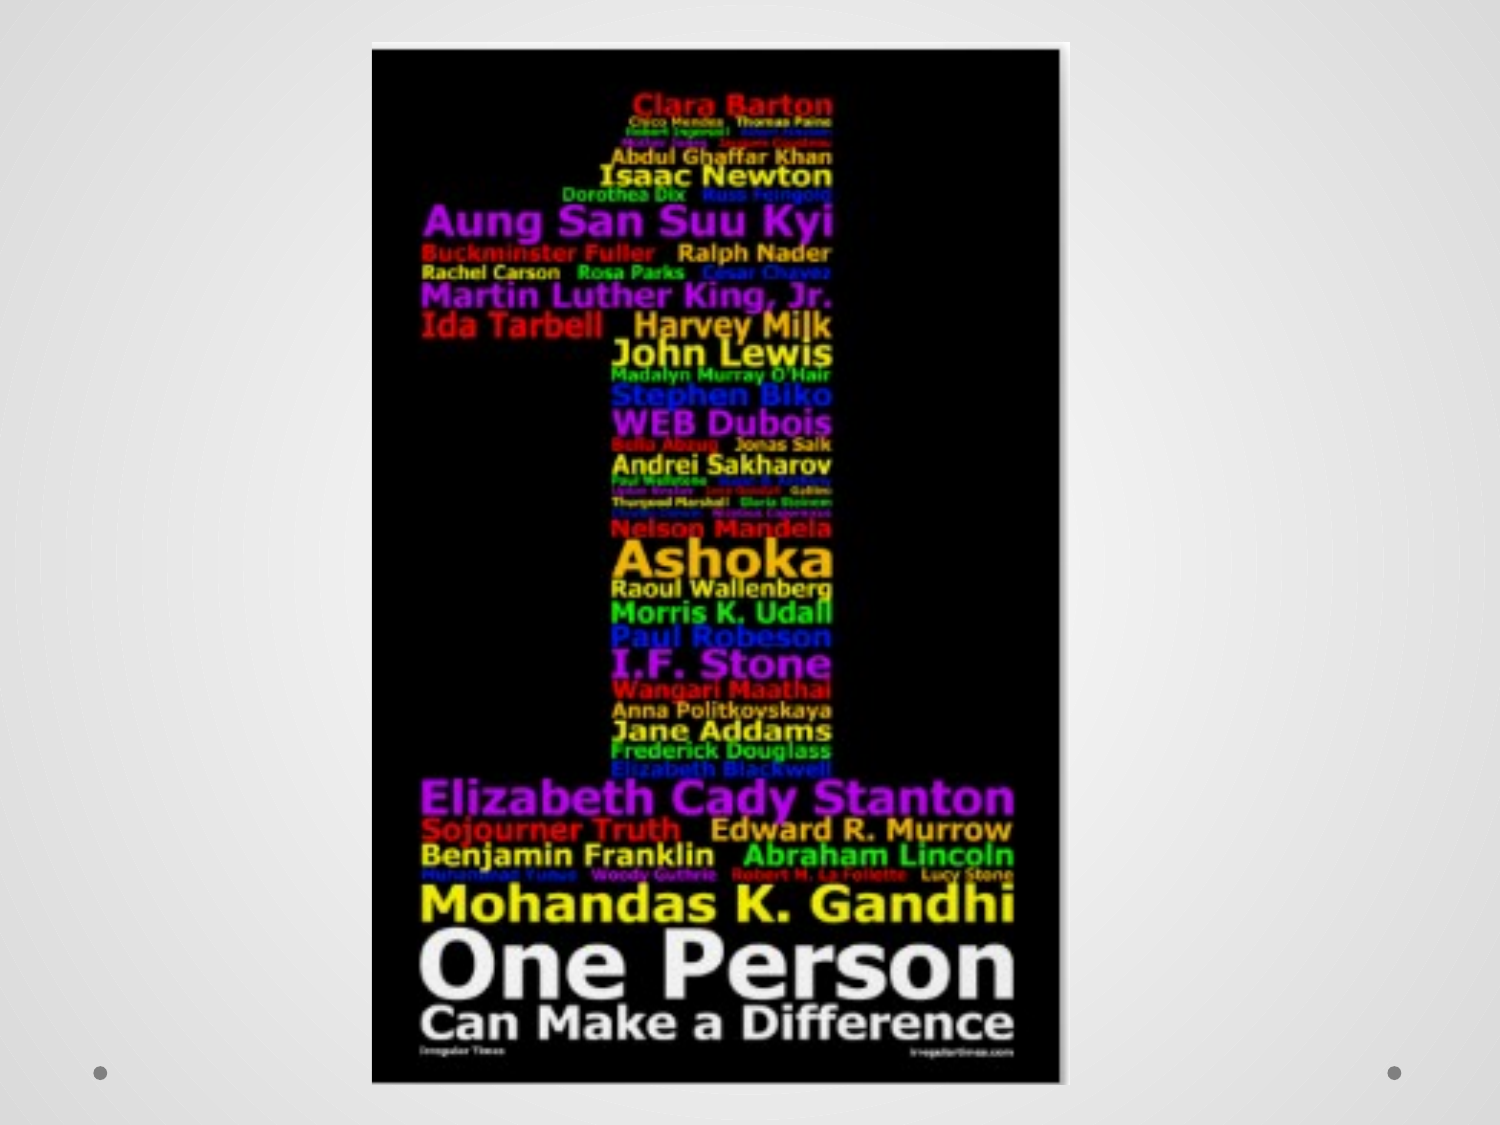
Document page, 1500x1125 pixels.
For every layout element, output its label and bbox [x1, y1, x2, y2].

list [371, 42, 1071, 1085]
